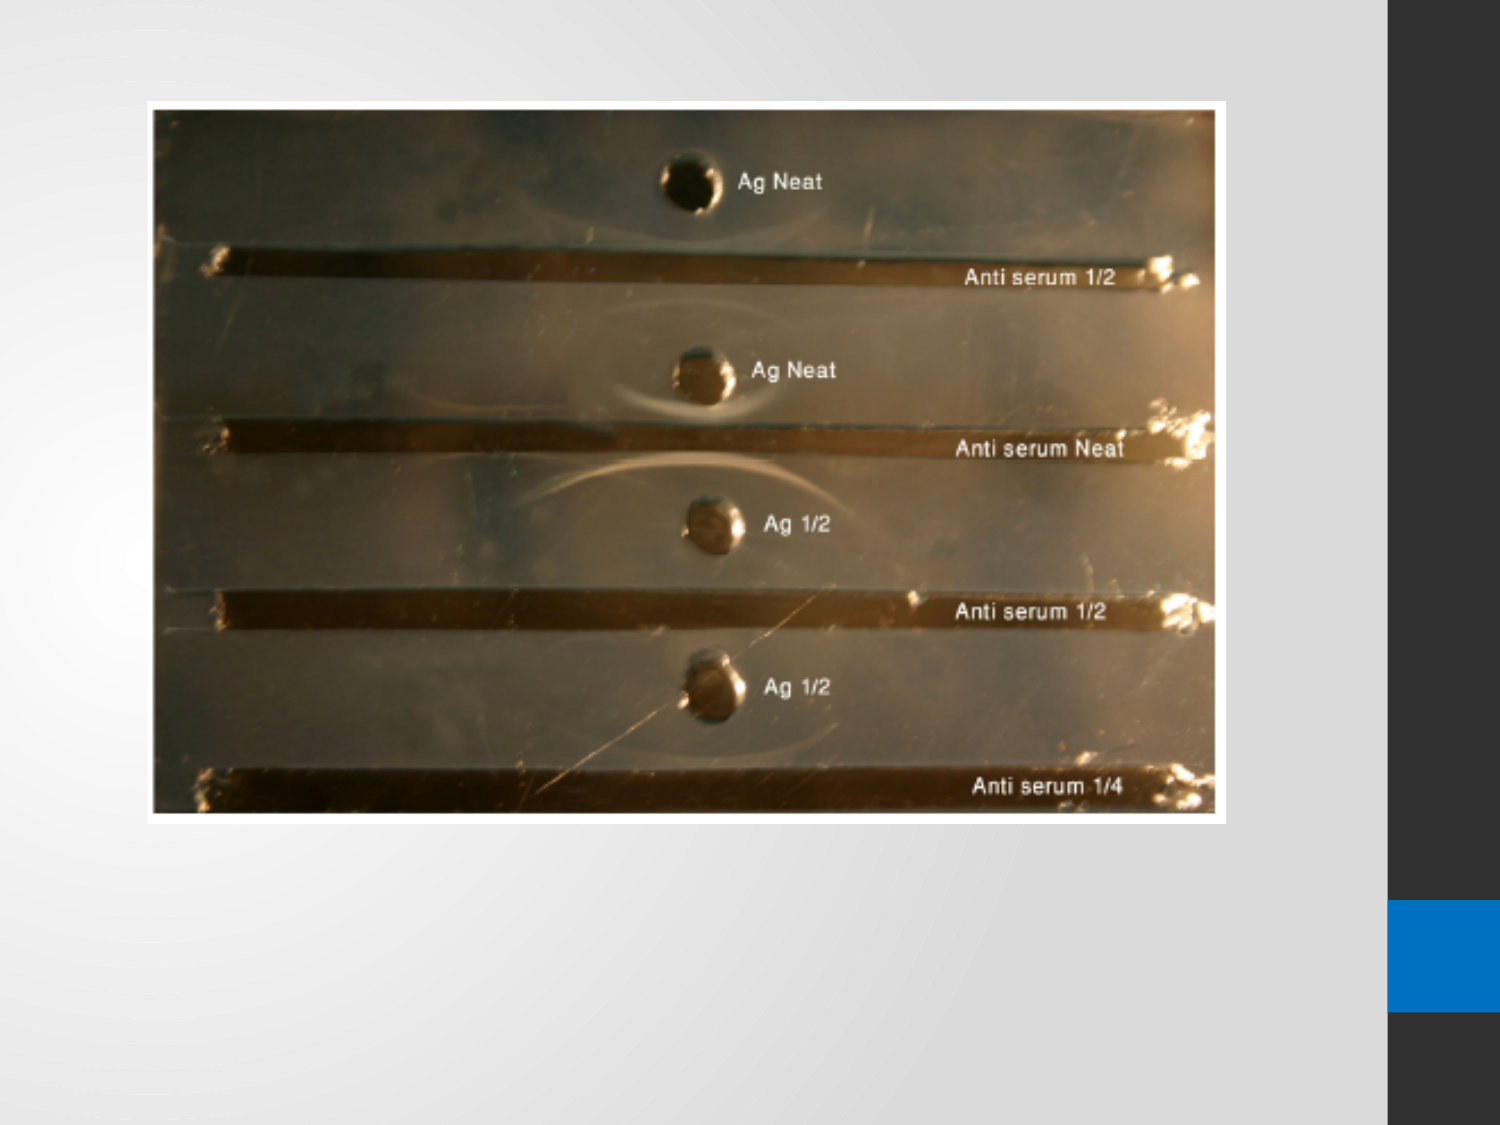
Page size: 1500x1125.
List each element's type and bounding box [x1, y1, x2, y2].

picture [146, 101, 1227, 824]
